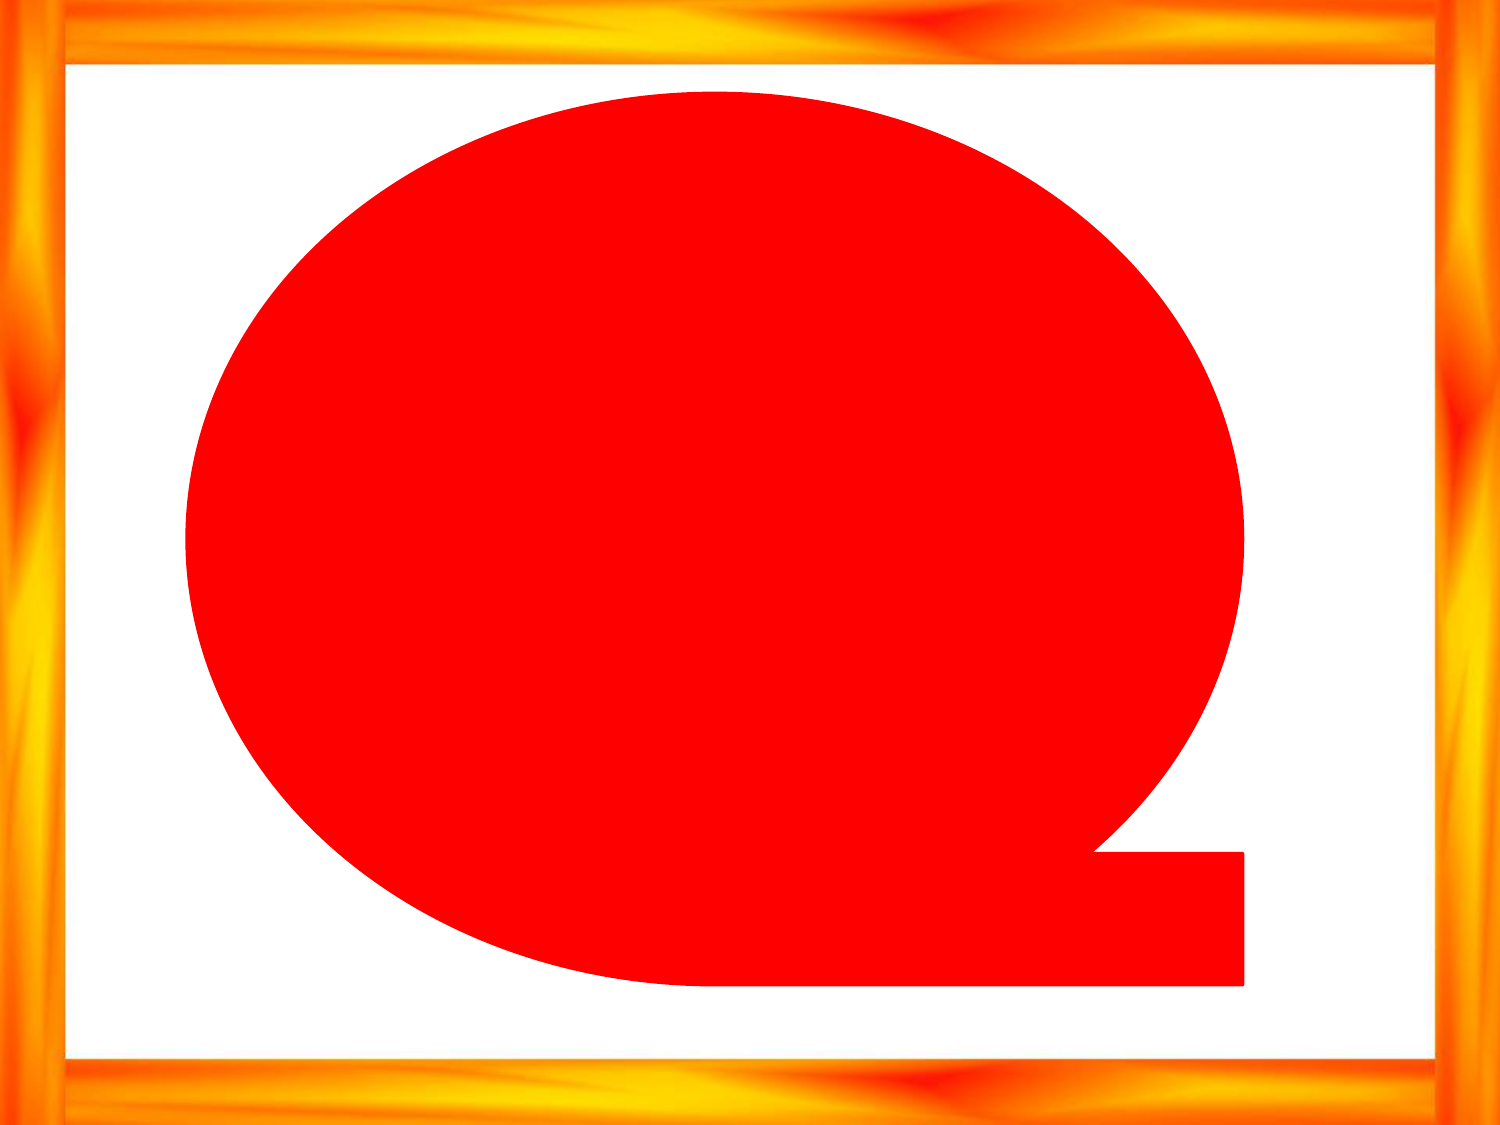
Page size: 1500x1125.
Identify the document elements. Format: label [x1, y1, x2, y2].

picture [0, 0, 1500, 1125]
text_box [185, 91, 1245, 987]
